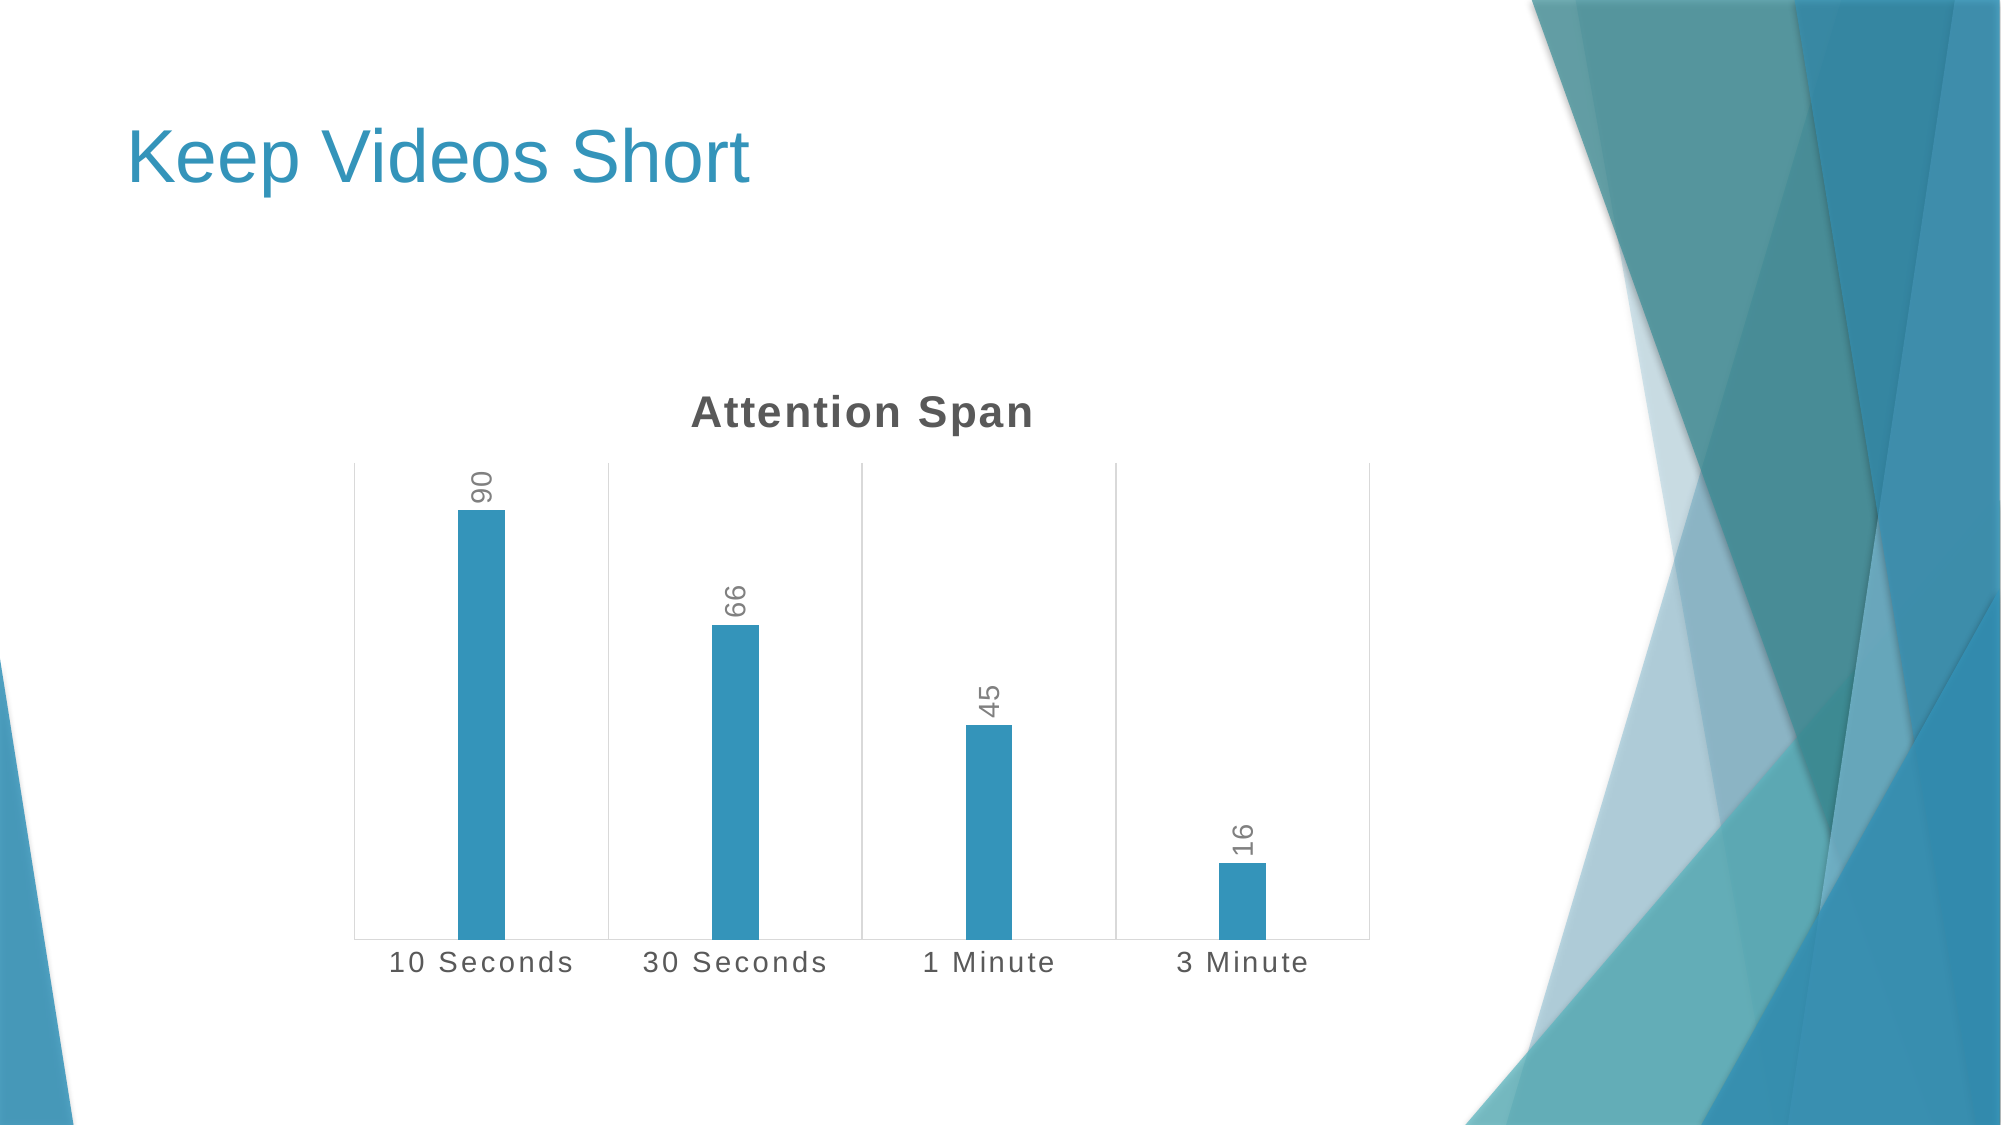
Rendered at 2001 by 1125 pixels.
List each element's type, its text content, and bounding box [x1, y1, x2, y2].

title Keep Videos Short [111, 99, 1522, 317]
chart [332, 353, 1392, 992]
